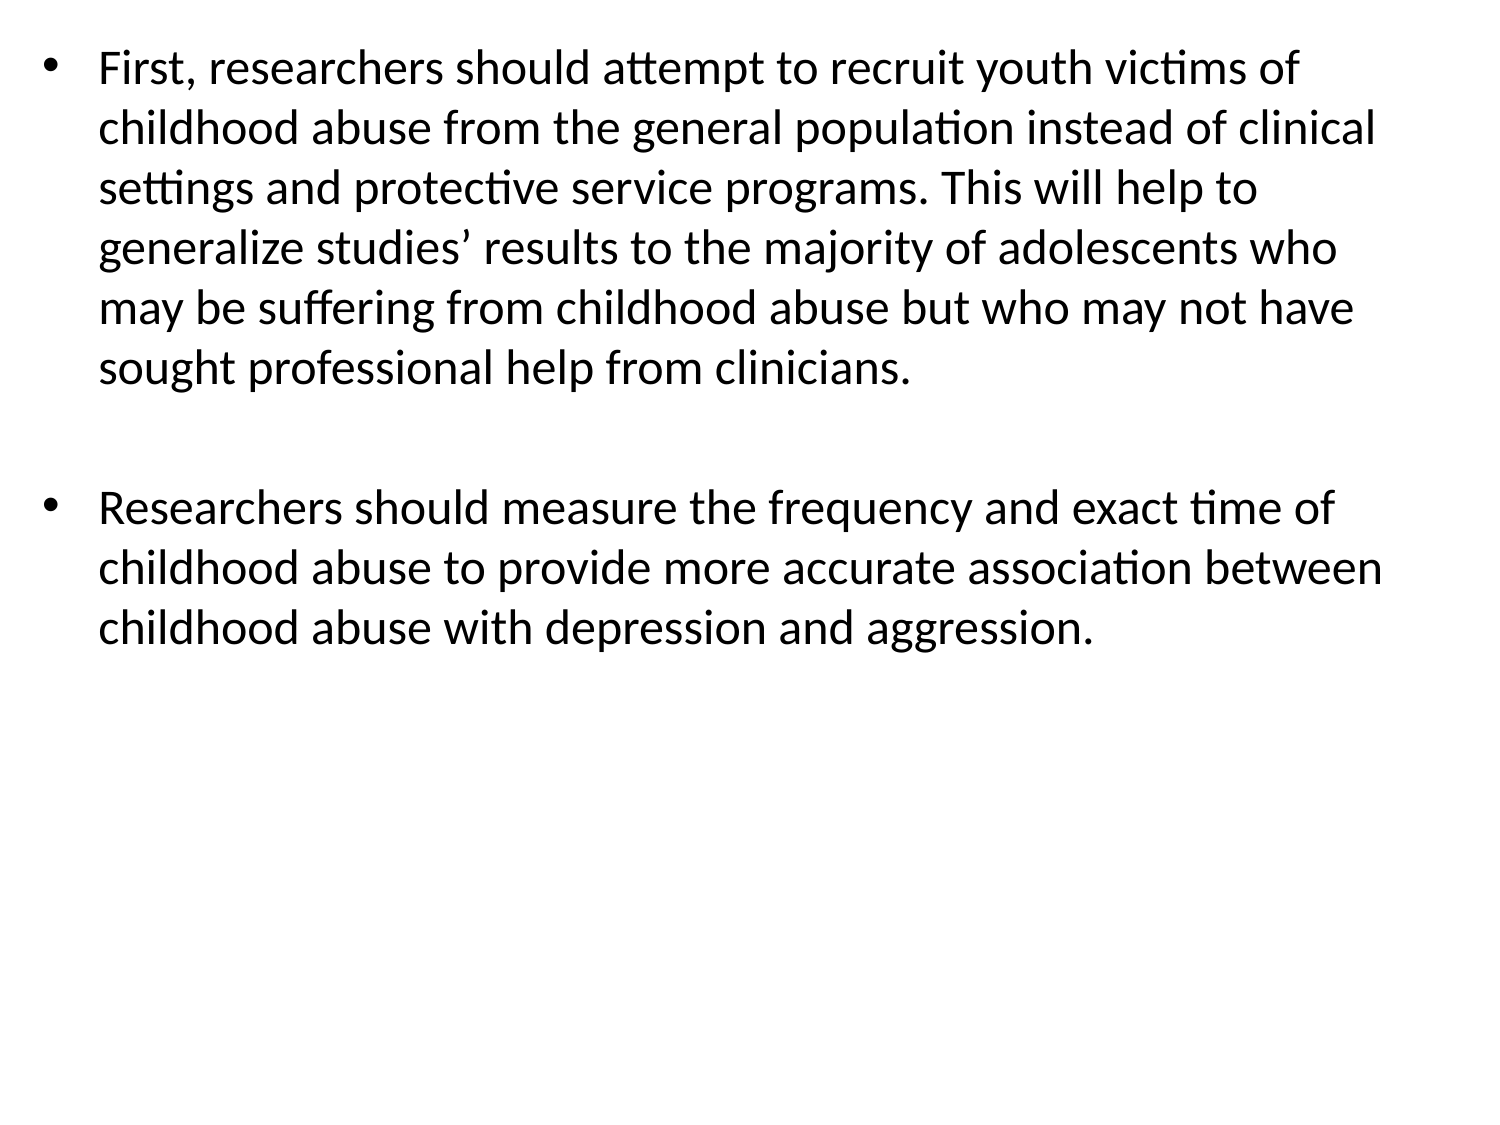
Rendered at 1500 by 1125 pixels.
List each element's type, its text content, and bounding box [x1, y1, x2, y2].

list First, researchers should attempt to recruit youth victims of childhood abuse from the general population instead of clinical settings and protective service programs. This will help to generalize studies’ results to the majority of adolescents who may be suffering from childhood abuse but who may not have sought professional help from clinicians. Researchers should measure the frequency and exact time of childhood abuse to provide more accurate association between childhood abuse with depression and aggression. [27, 27, 1434, 1082]
